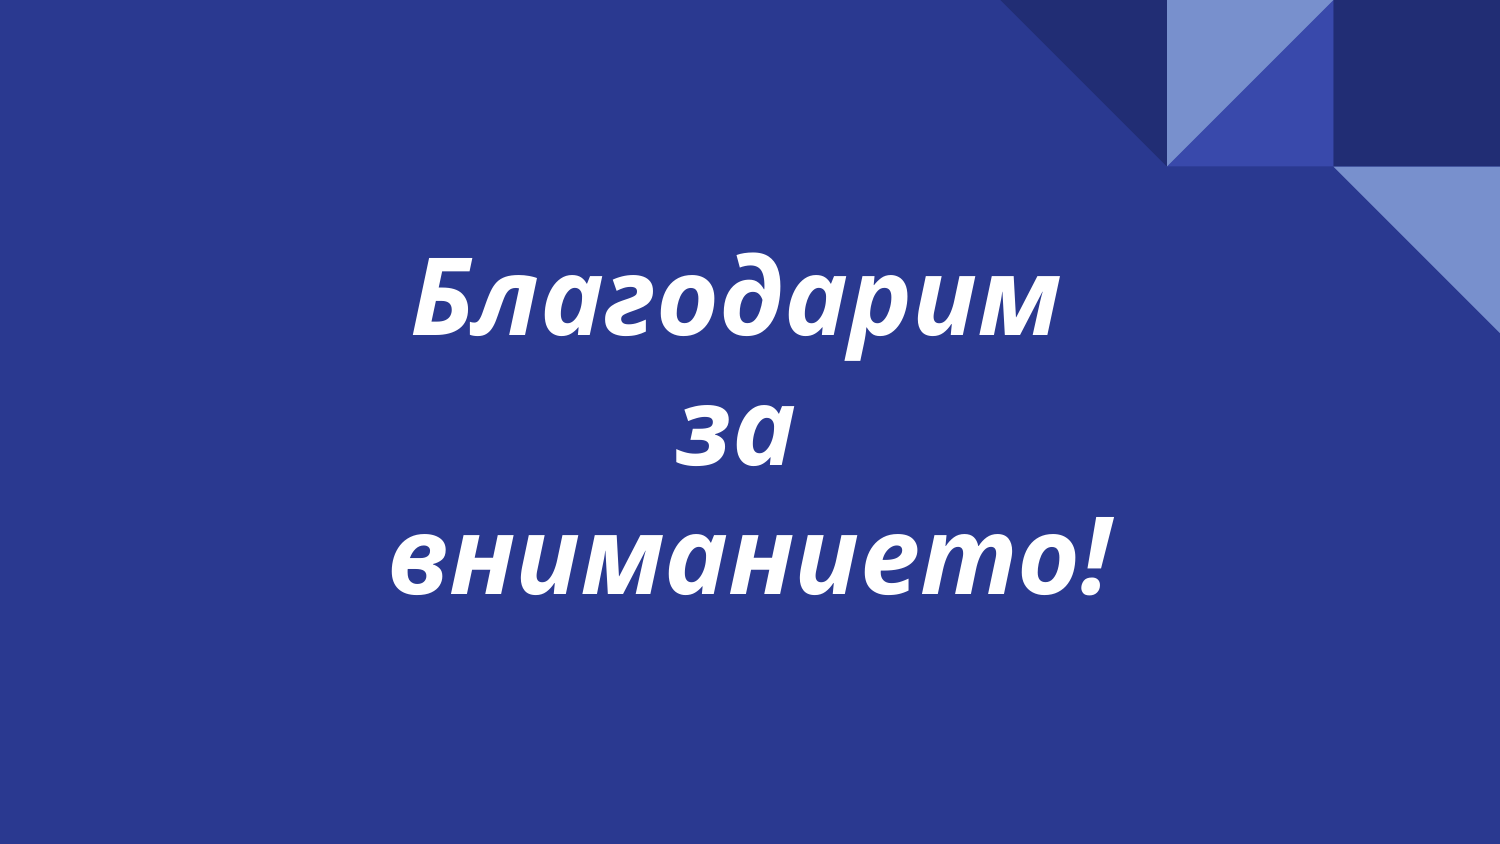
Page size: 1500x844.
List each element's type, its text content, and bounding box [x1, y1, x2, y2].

title Благодарим за вниманието! [0, 0, 1500, 844]
